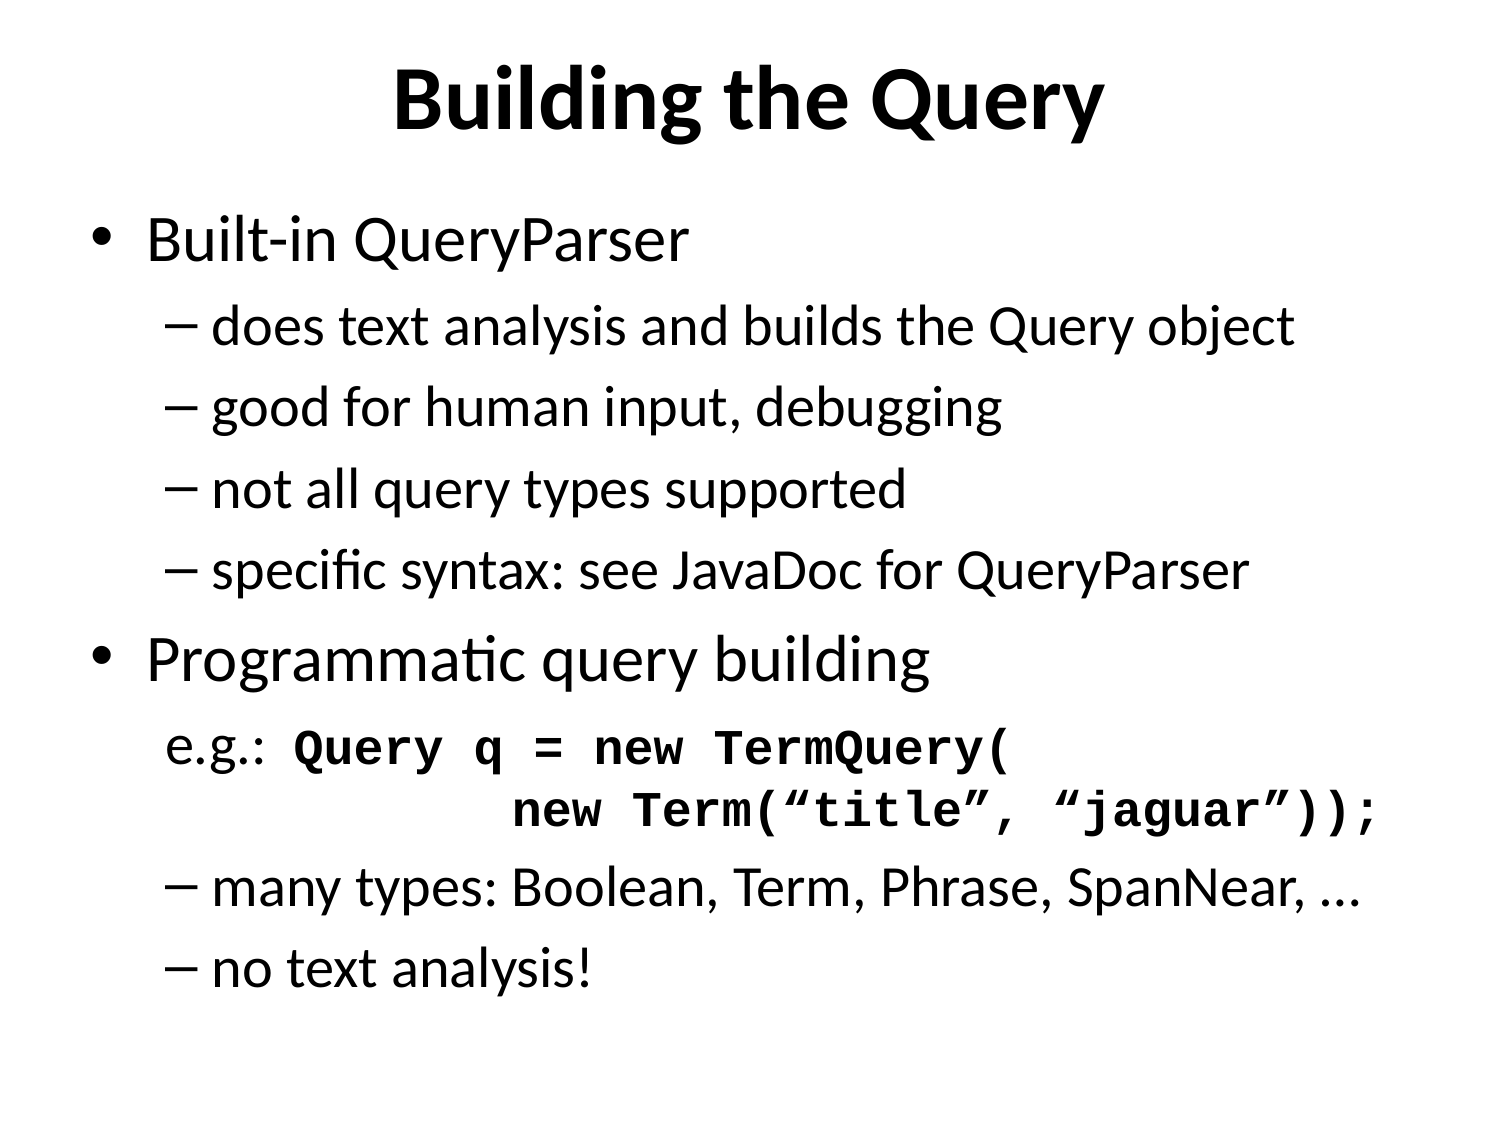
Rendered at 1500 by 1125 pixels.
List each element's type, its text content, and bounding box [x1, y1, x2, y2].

title Building the Query [75, 21, 1425, 164]
list Built-in QueryParser does text analysis and builds the Query object good for human input, debugging not all query types supported specific syntax: see JavaDoc for QueryParser Programmatic query building e.g.: Query q = new TermQuery( new Term(“title”, “jaguar”)); many types: Boolean, Term, Phrase, SpanNear, … no text analysis! [75, 187, 1425, 1055]
